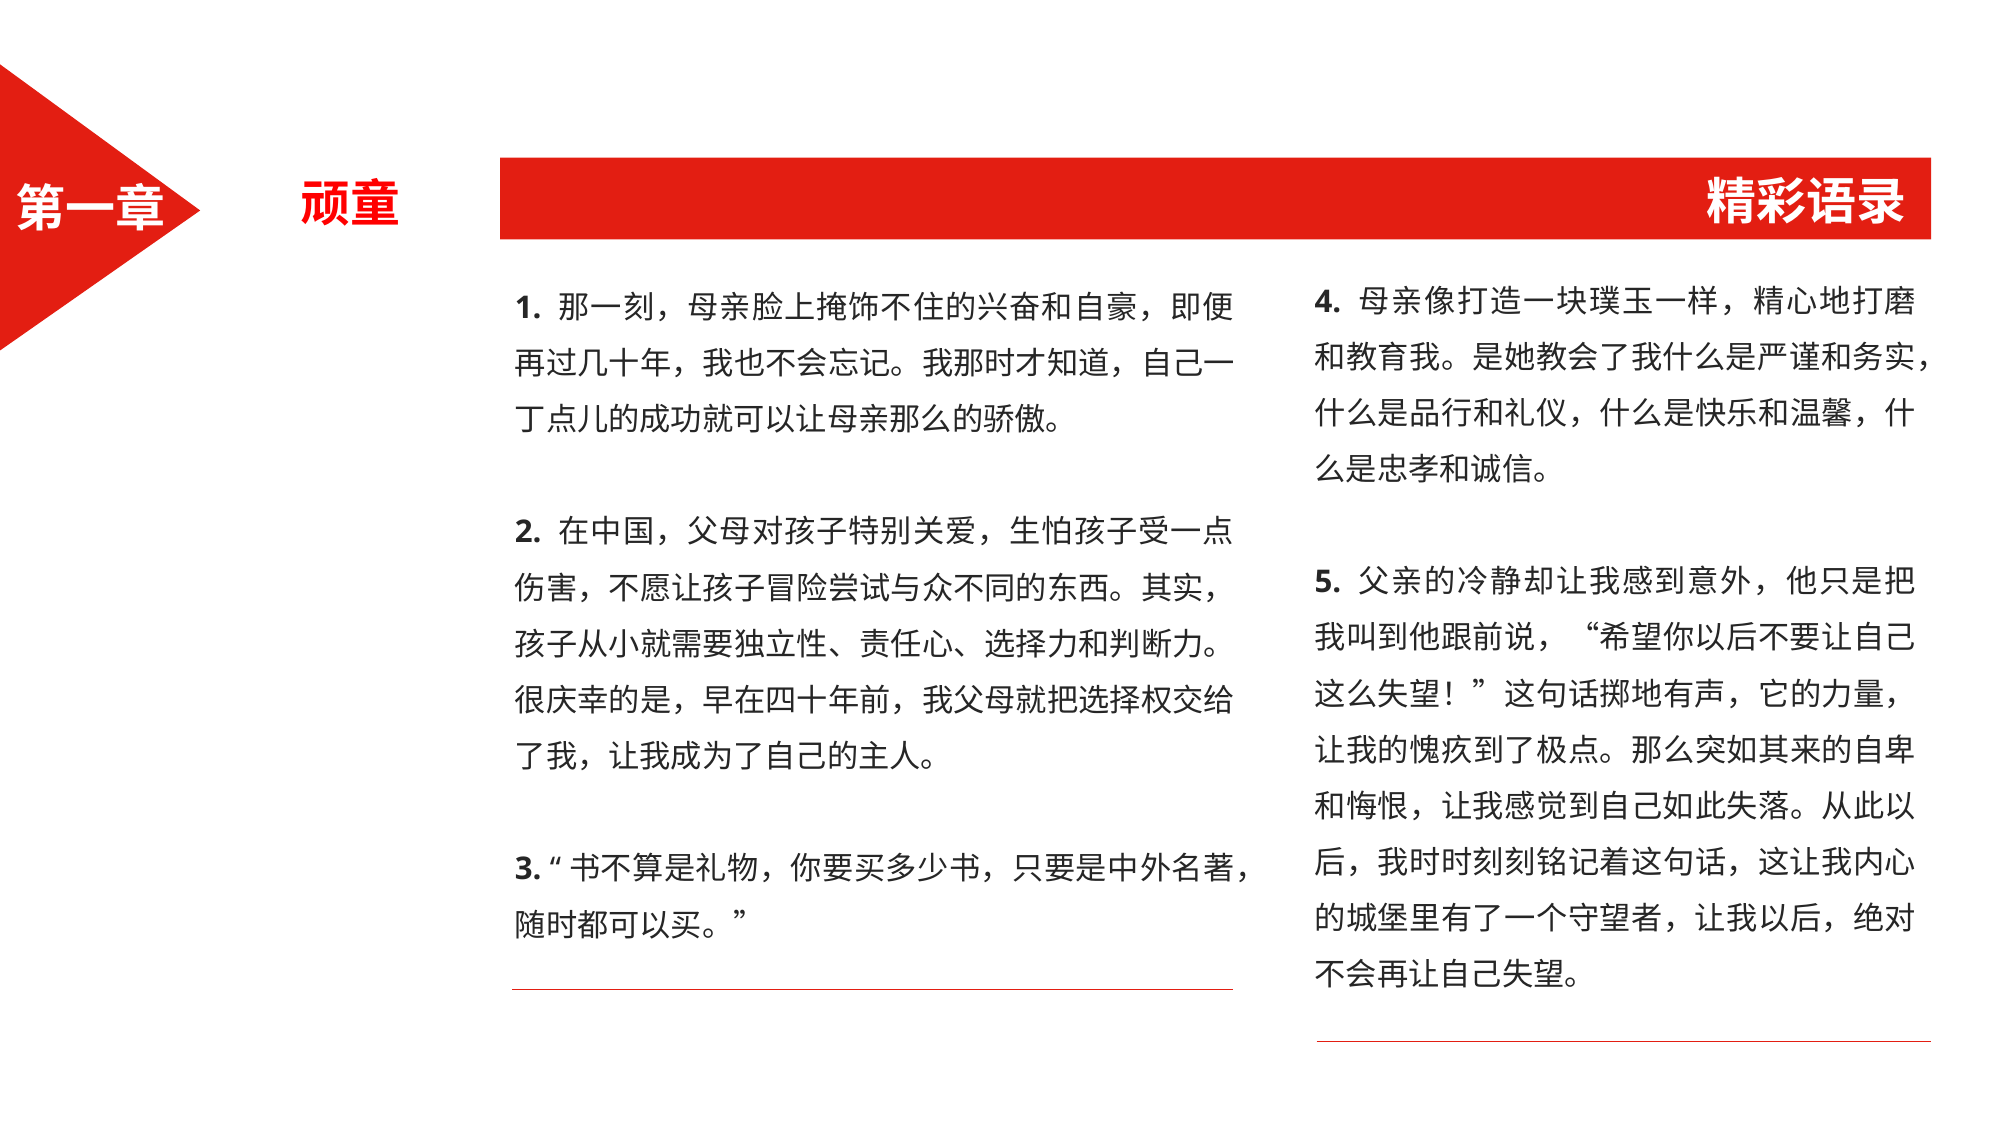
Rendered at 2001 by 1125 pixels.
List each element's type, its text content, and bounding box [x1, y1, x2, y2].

text_box [0, 63, 146, 169]
text_box [181, 195, 202, 226]
text_box 4. 母亲像打造一块璞玉一样，精心地打磨和教育我。是她教会了我什么是严谨和务实，什么是品行和礼仪，什么是快乐和温馨，什么是忠孝和诚信。 5. 父亲的冷静却让我感到意外，他只是把我叫到他跟前说，“希望你以后不要让自己这么失望！”这句话掷地有声，它的力量，让我的愧疚到了极点。那么突如其来的自卑和悔恨，让我感觉到自己如此失落。从此以后，我时时刻刻铭记着这句话，这让我内心的城堡里有了一个守望者，让我以后，绝对不会再让自己失望。 [1299, 198, 1932, 1000]
text_box 1. 那一刻，母亲脸上掩饰不住的兴奋和自豪，即便再过几十年，我也不会忘记。我那时才知道，自己一丁点儿的成功就可以让母亲那么的骄傲。 2. 在中国，父母对孩子特别关爱，生怕孩子受一点伤害，不愿让孩子冒险尝试与众不同的东西。其实，孩子从小就需要独立性、责任心、选择力和判断力。很庆幸的是，早在四十年前，我父母就把选择权交给了我，让我成为了自己的主人。 3. “书不算是礼物，你要买多少书，只要是中外名著，随时都可以买。” [499, 260, 1250, 950]
text_box 顽童 [285, 163, 415, 239]
text_box [499, 157, 1932, 240]
text_box 精彩语录 [1691, 162, 1921, 198]
text_box 第一章 [0, 169, 181, 245]
text_box [0, 245, 153, 352]
